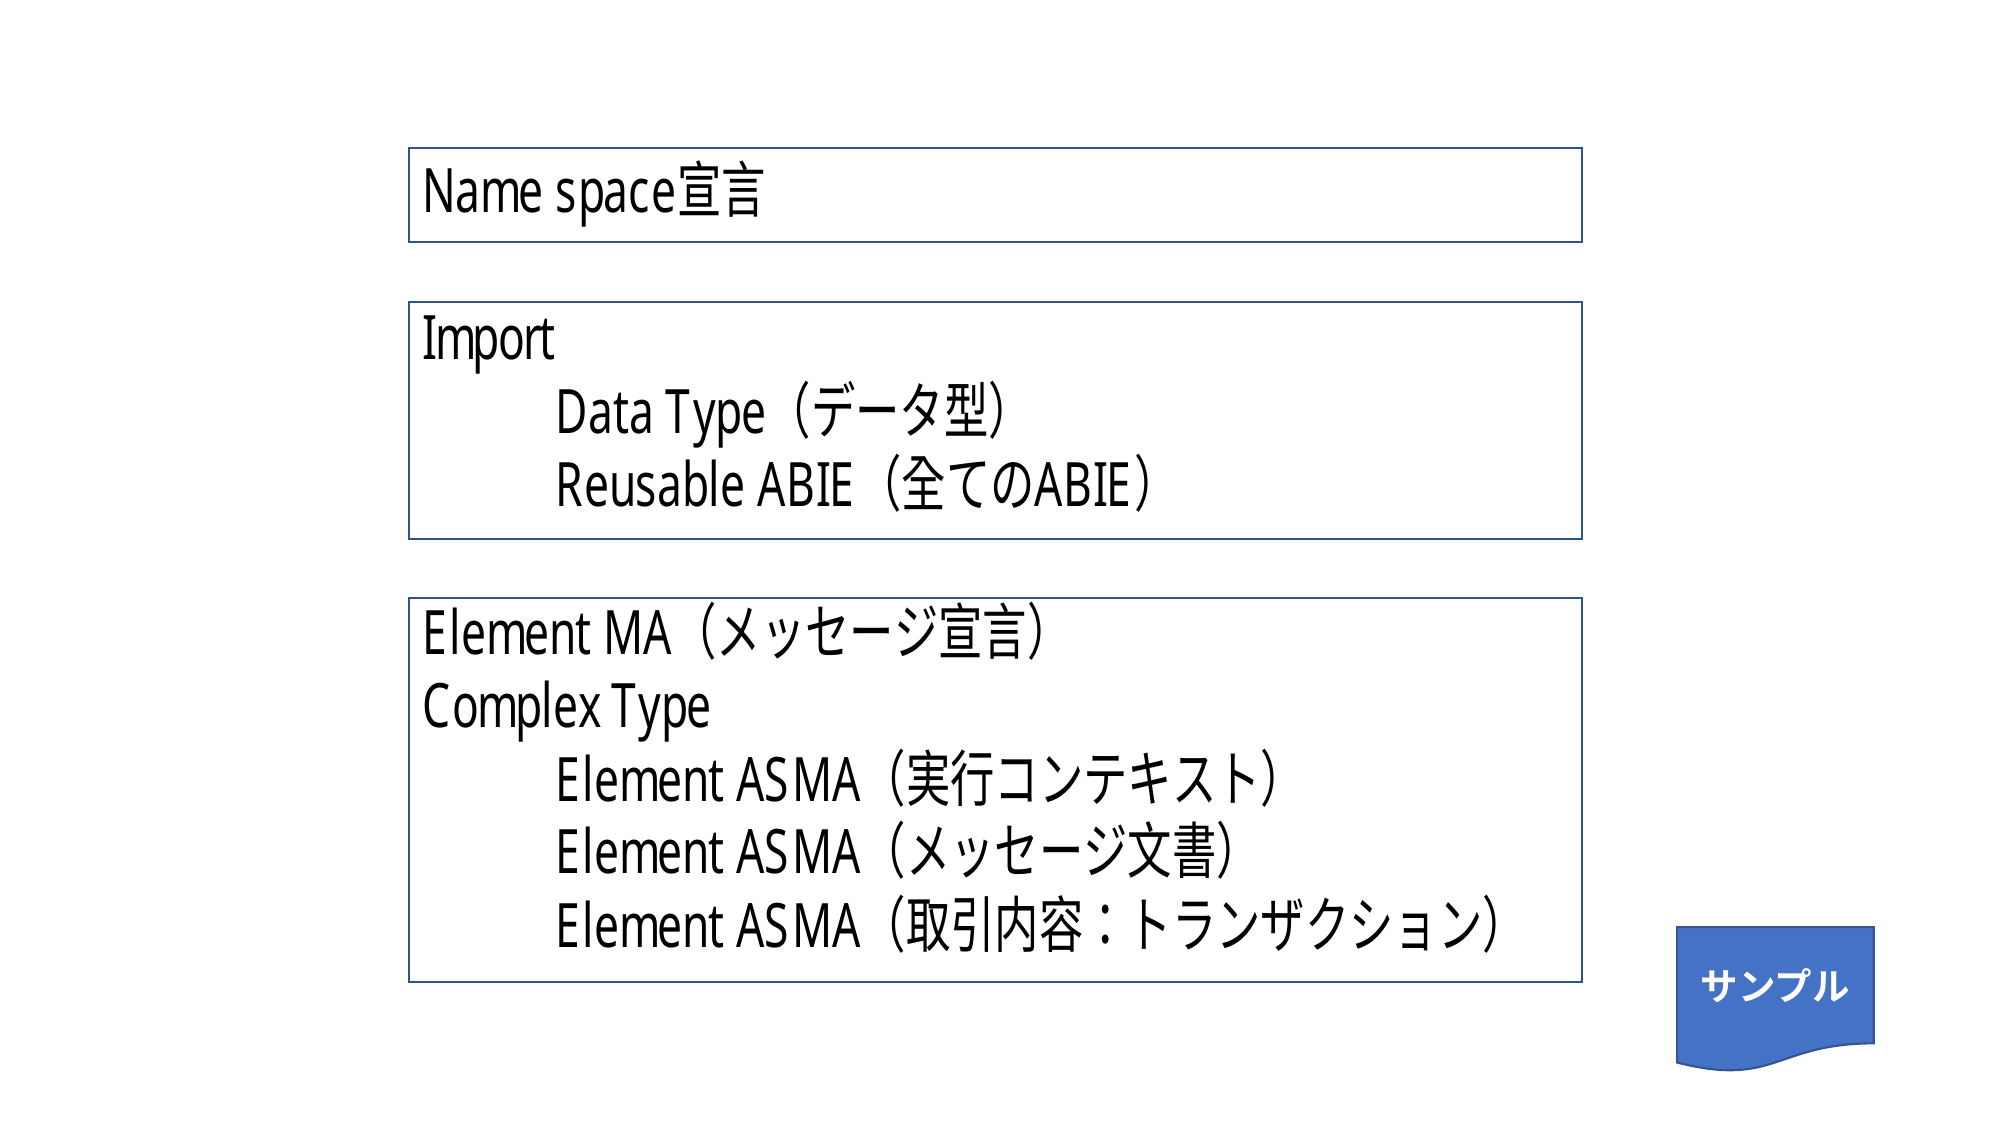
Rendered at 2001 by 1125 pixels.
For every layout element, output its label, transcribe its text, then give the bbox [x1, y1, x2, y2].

text_box サンプル [1676, 926, 1875, 1072]
picture [394, 137, 1628, 1003]
